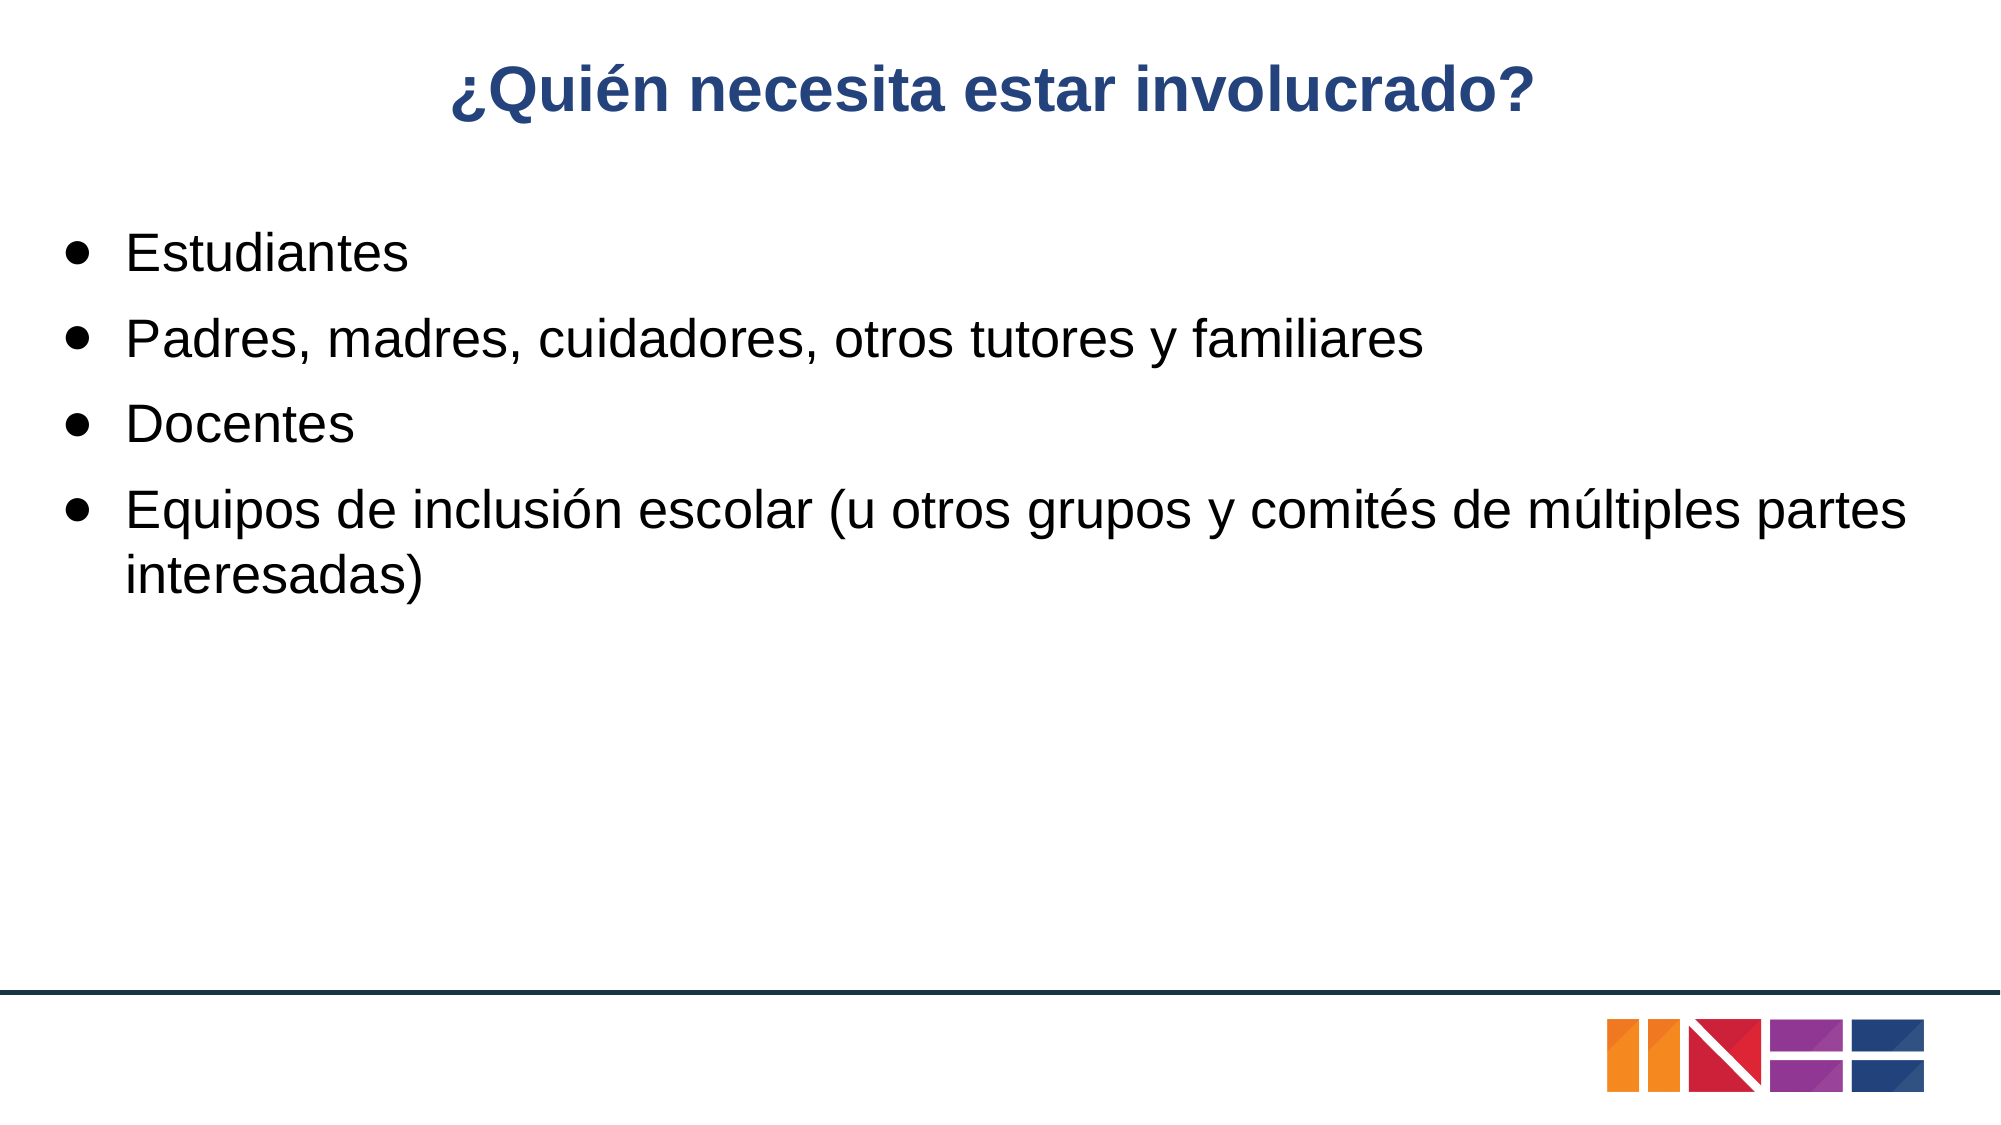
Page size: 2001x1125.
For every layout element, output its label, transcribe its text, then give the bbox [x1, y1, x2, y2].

list Estudiantes Padres, madres, cuidadores, otros tutores y familiares Docentes Equipos de inclusión escolar (u otros grupos y comités de múltiples partes interesadas) [31, 197, 1971, 960]
title ¿Quién necesita estar involucrado? [31, 28, 1957, 145]
picture [1607, 1019, 1924, 1092]
